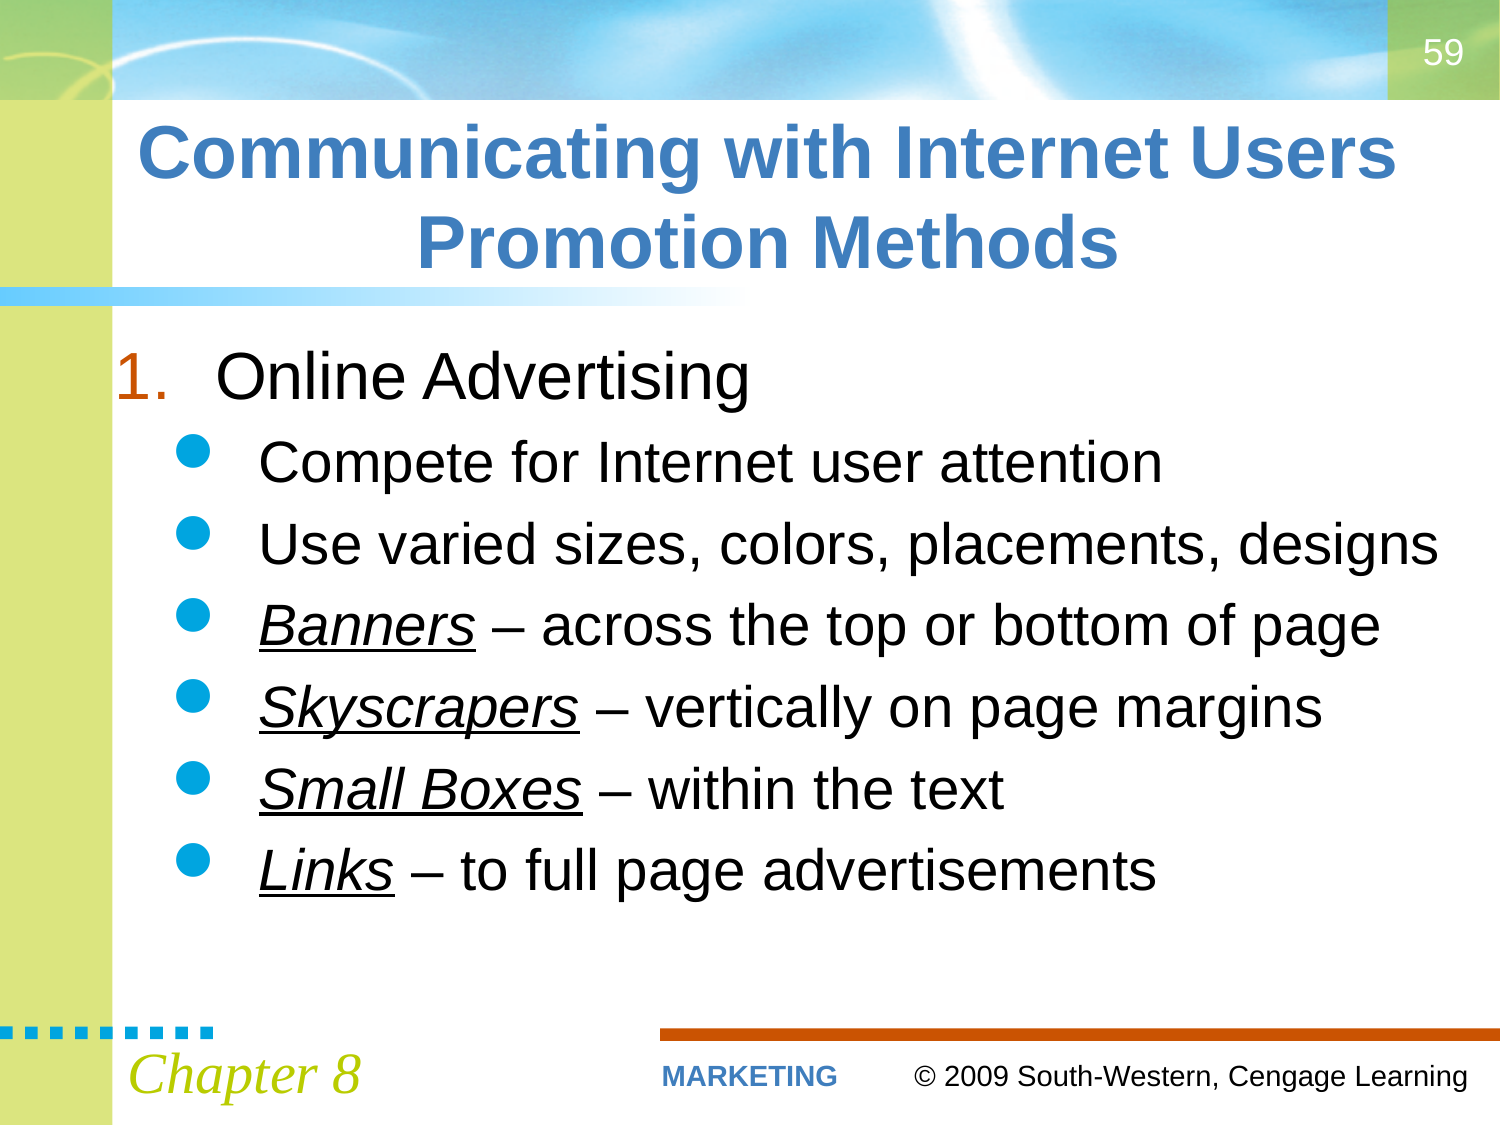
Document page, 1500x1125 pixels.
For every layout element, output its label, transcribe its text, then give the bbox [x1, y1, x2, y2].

title Communicating with Internet Users Promotion Methods [112, 99, 1426, 288]
list Online Advertising Compete for Internet user attention Use varied sizes, colors, placements, designs Banners – across the top or bottom of page Skyscrapers – vertically on page margins Small Boxes – within the text Links – to full page advertisements [99, 324, 1463, 1001]
slide_number 59 [1387, 0, 1500, 101]
footer Chapter 8 [112, 1012, 638, 1113]
